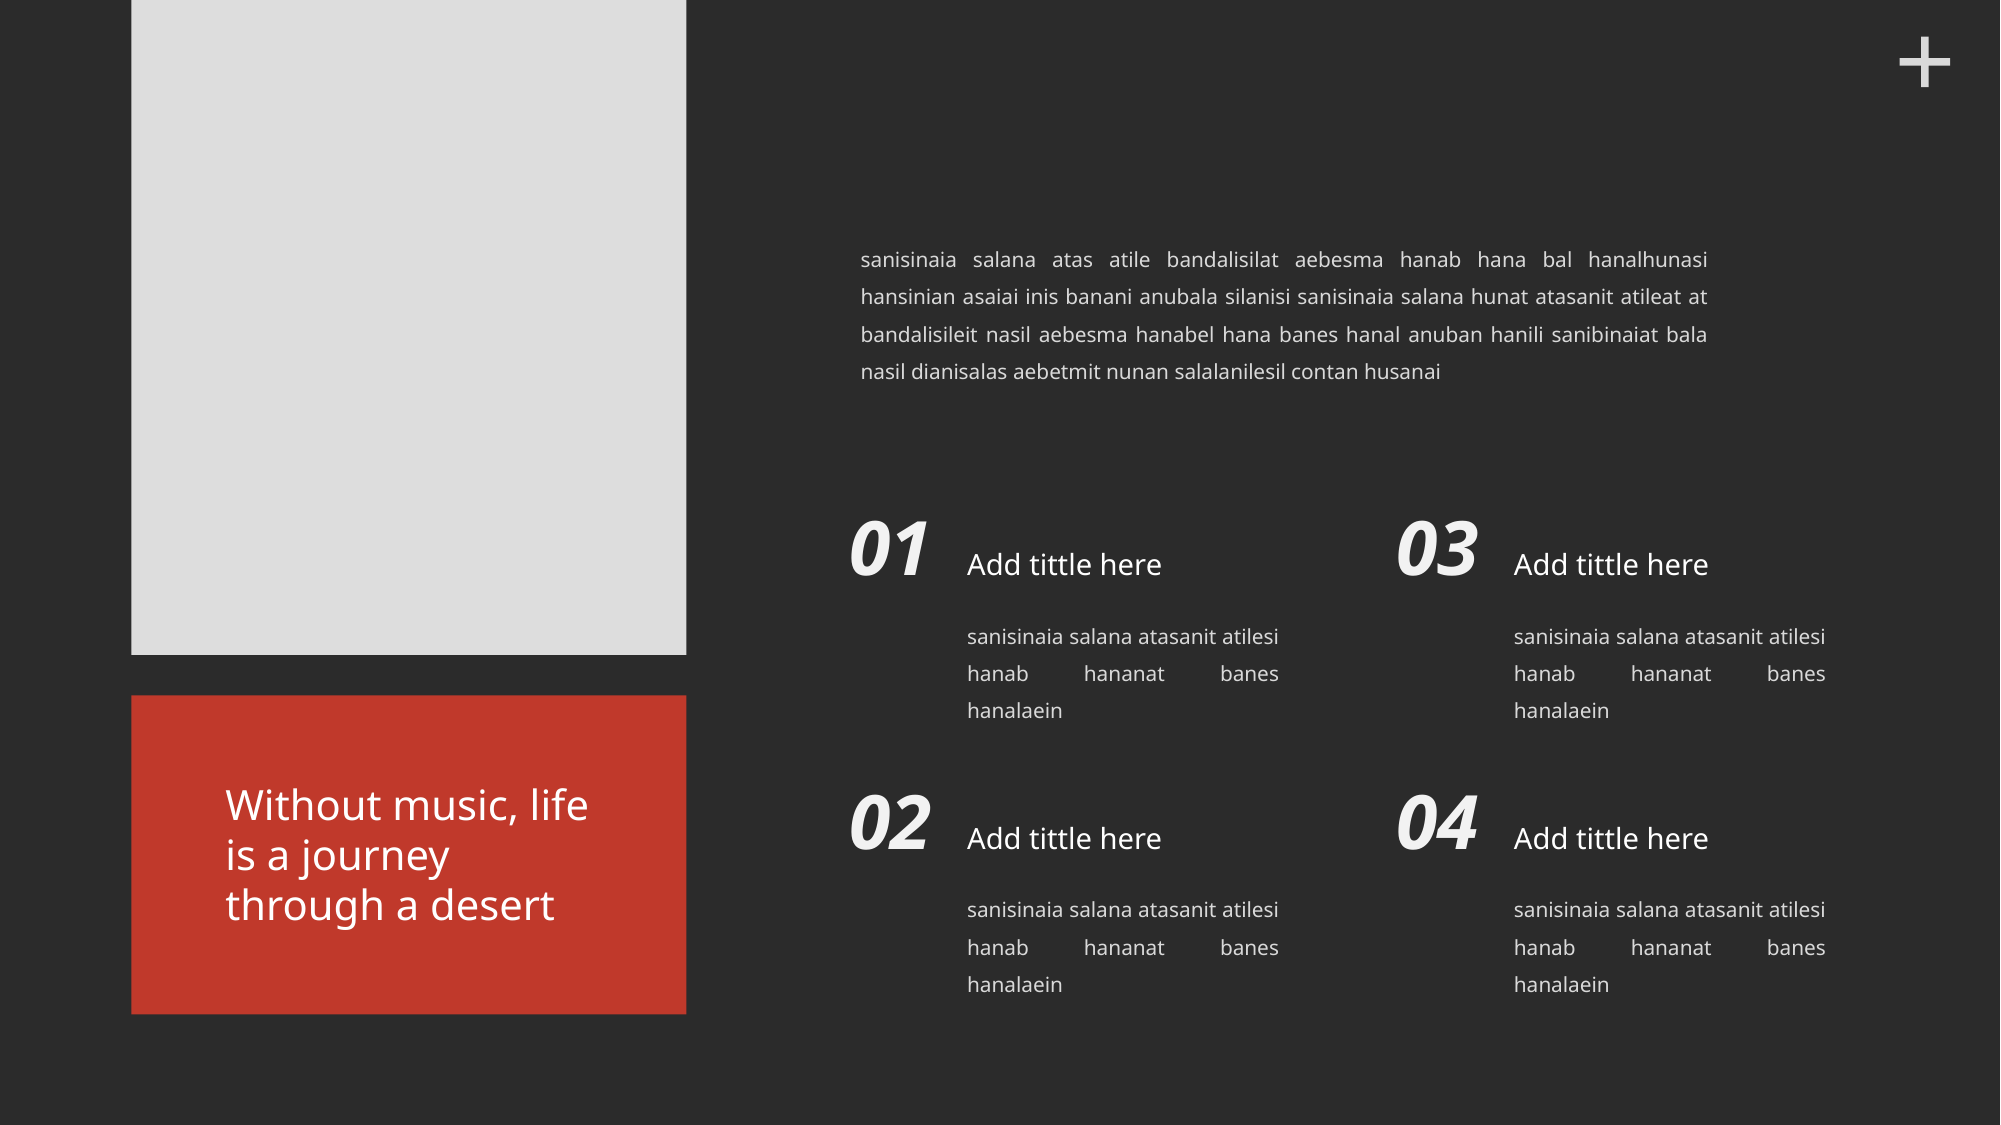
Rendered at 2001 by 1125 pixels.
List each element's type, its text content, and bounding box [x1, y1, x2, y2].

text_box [1367, 493, 1841, 691]
picture [131, 0, 687, 655]
text_box [1899, 36, 1951, 88]
text_box Without music, life is a journey through a desert [210, 771, 625, 937]
text_box [130, 694, 687, 1015]
text_box sanisinaia salana atas atile bandalisilat aebesma hanab hana bal hanalhunasi hansinian asaiai inis banani anubala silanisi sanisinaia salana hunat atasanit atileat at bandalisileit nasil aebesma hanabel hana banes hanal anuban hanili sanibinaiat bala nasil dianisalas aebetmit nunan salalanilesil contan husanai [846, 226, 1723, 392]
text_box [820, 767, 1294, 965]
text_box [1367, 767, 1841, 965]
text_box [820, 493, 1294, 691]
